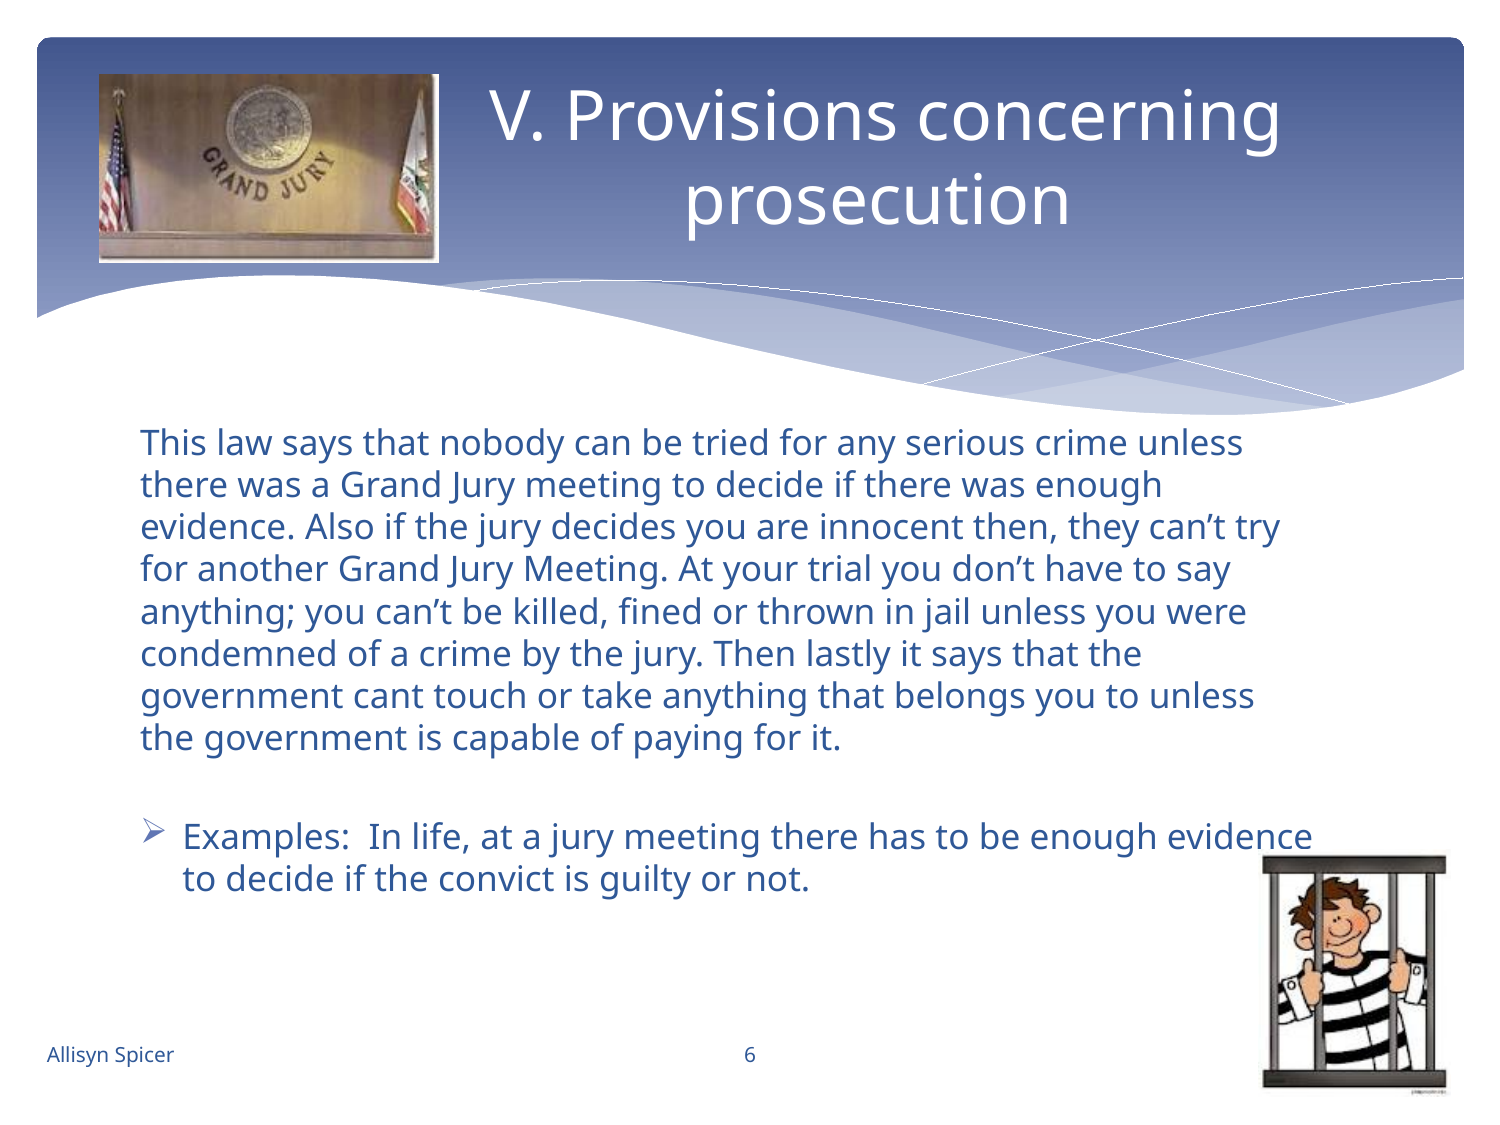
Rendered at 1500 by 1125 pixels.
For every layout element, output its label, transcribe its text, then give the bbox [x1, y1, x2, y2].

footer Allisyn Spicer [31, 1025, 653, 1086]
picture [99, 74, 440, 263]
title V. Provisions concerning prosecution [337, 63, 1438, 247]
list This law says that nobody can be tried for any serious crime unless there was a Grand Jury meeting to decide if there was enough evidence. Also if the jury decides you are innocent then, they can’t try for another Grand Jury Meeting. At your trial you don’t have to say anything; you can’t be killed, fined or thrown in jail unless you were condemned of a crime by the jury. Then lastly it says that the government cant touch or take anything that belongs you to unless the government is capable of paying for it. Examples: In life, at a jury meeting there has to be enough evidence to decide if the convict is guilty or not. [125, 412, 1332, 912]
picture [1258, 849, 1451, 1097]
slide_number 6 [654, 1025, 846, 1086]
